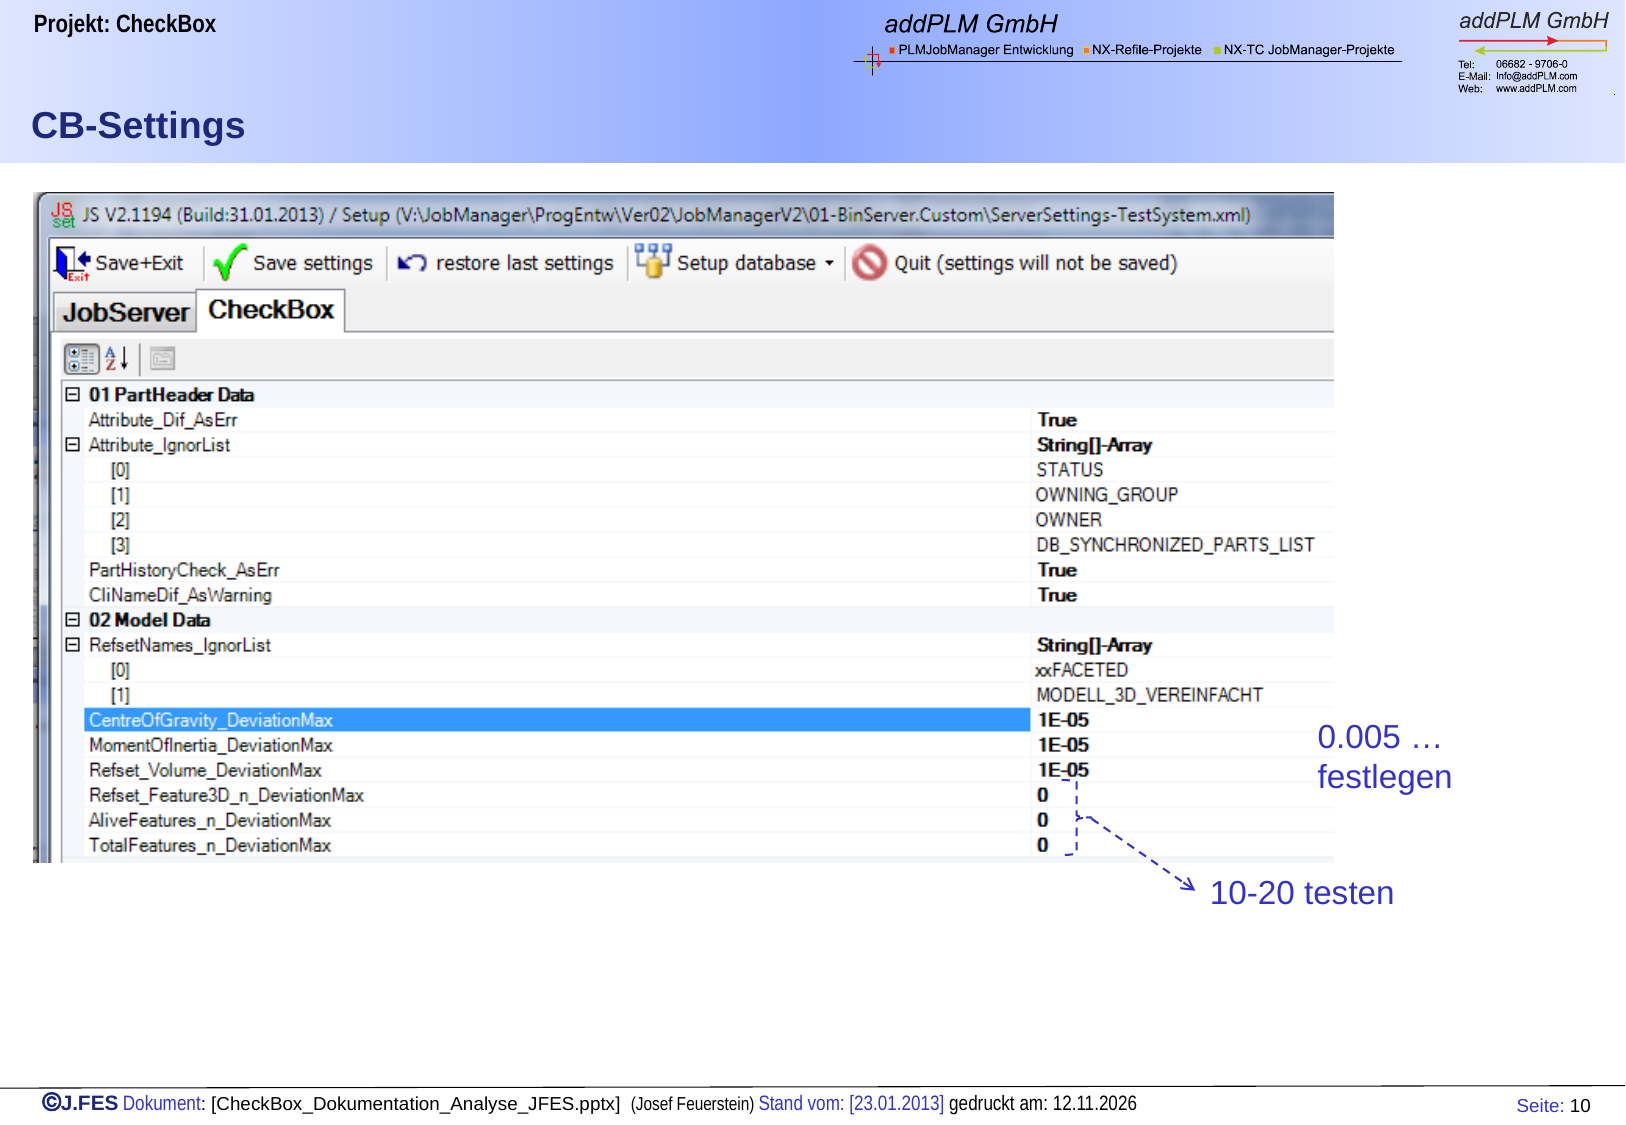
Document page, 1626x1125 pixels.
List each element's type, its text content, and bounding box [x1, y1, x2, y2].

title CB-Settings [30, 73, 1600, 138]
text_box 0.005 … festlegen [1339, 708, 1483, 803]
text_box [1091, 818, 1196, 892]
picture [33, 191, 1334, 863]
text_box 10-20 testen [1195, 863, 1411, 919]
